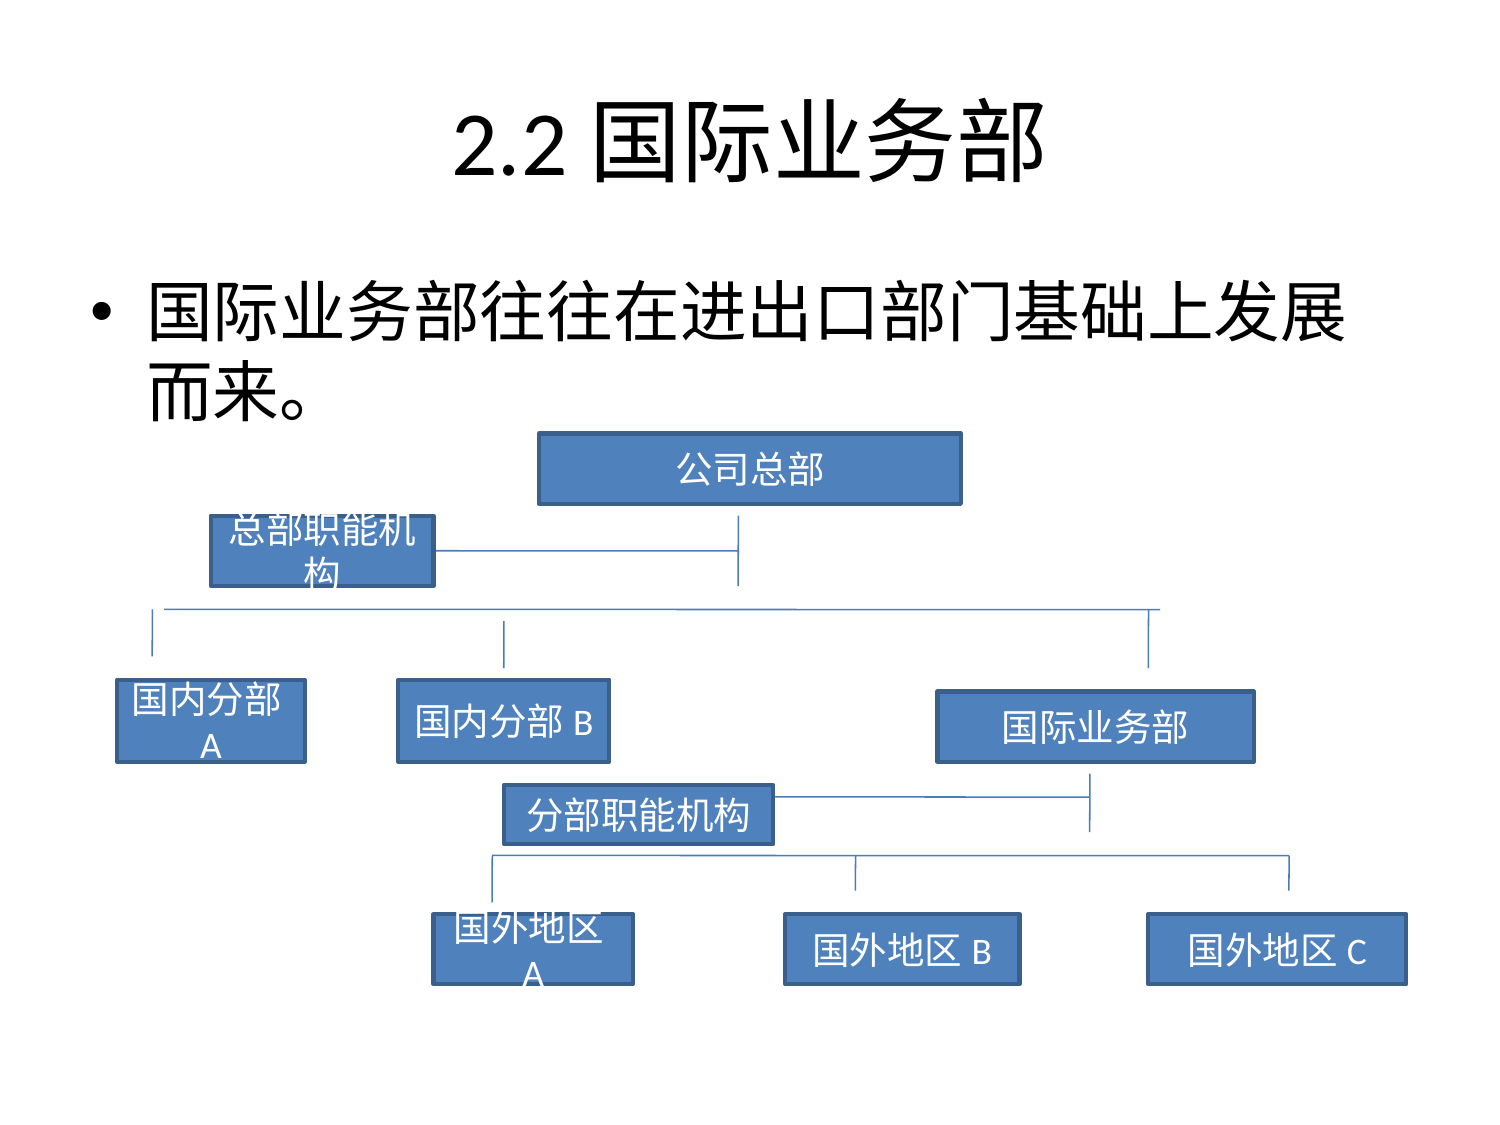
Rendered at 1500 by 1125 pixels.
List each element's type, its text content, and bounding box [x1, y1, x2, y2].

text_box 国际业务部 [935, 689, 1256, 764]
text_box 国外地区B [783, 912, 1022, 986]
text_box 国内分部A [115, 678, 307, 764]
text_box 分部职能机构 [502, 783, 775, 846]
text_box 国外地区C [1146, 912, 1408, 986]
list 国际业务部往往在进出口部门基础上发展而来。 [75, 262, 1425, 1005]
title 2.2国际业务部 [75, 45, 1425, 233]
text_box 公司总部 [537, 431, 963, 506]
text_box 总部职能机构 [209, 514, 436, 588]
text_box 国外地区A [431, 912, 635, 986]
text_box 国内分部B [396, 678, 611, 764]
